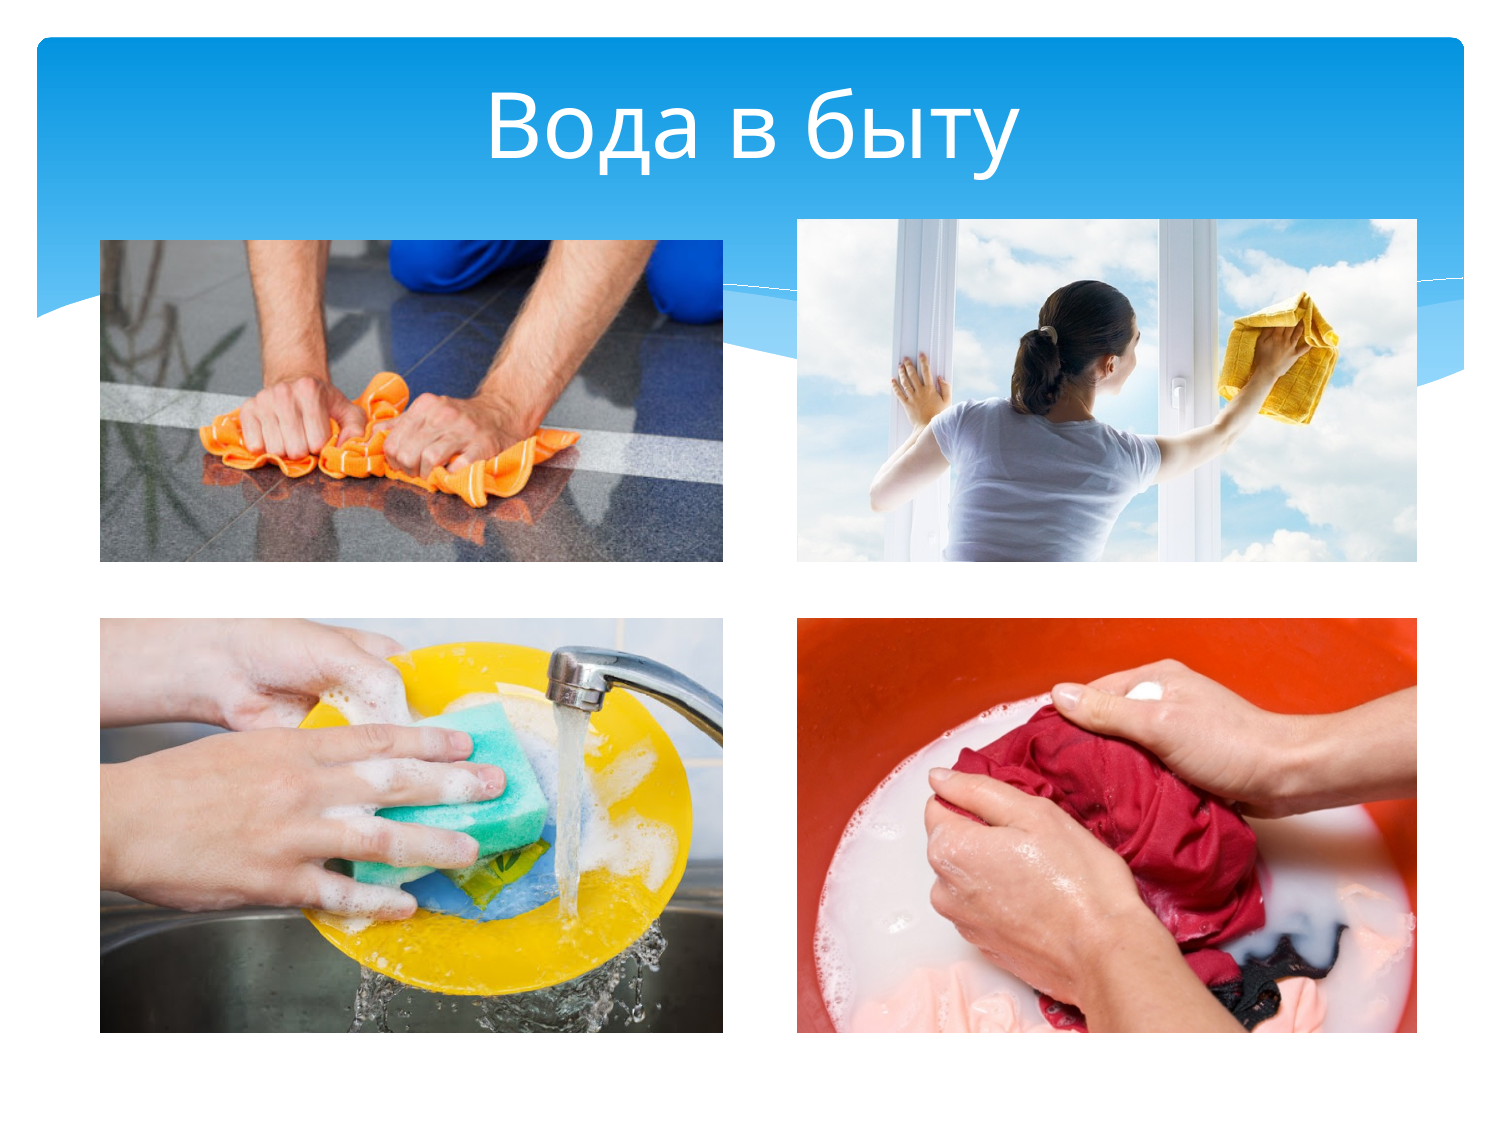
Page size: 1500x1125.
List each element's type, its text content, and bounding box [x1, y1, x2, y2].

title Вода в быту [76, 19, 1427, 225]
picture [796, 618, 1417, 1033]
picture [796, 219, 1417, 562]
picture [100, 618, 723, 1033]
picture [100, 239, 723, 562]
